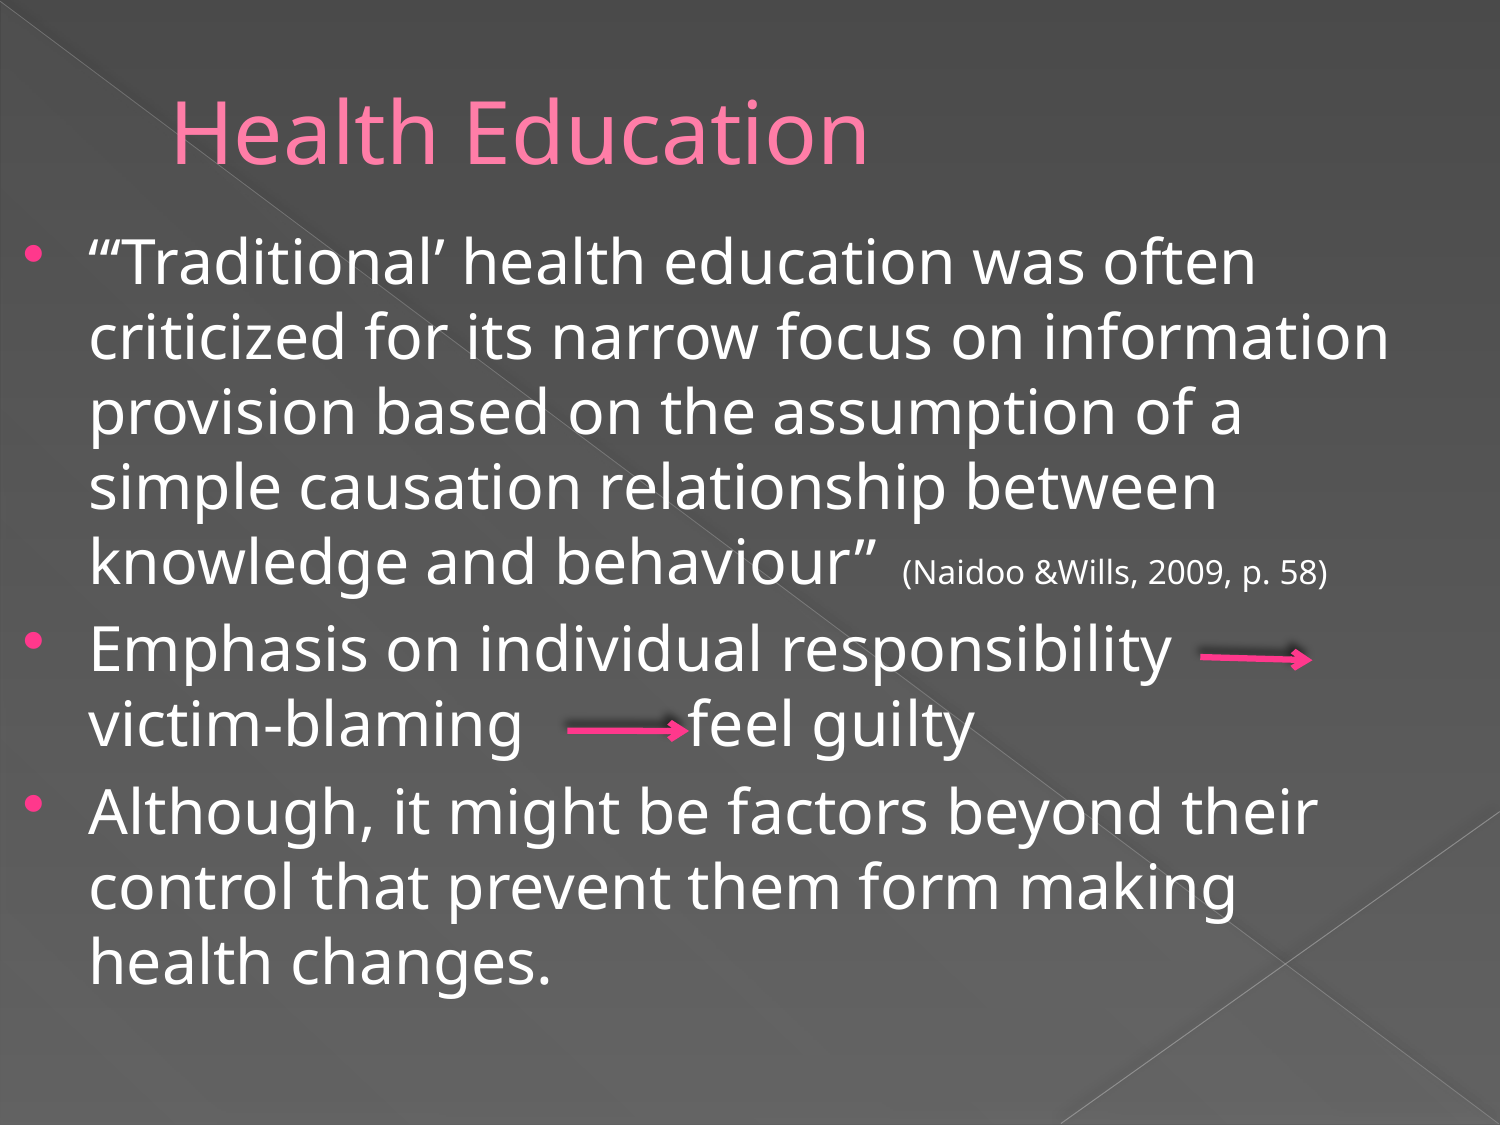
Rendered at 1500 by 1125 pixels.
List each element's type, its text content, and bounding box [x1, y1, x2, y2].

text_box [1199, 656, 1313, 661]
title Health Education [75, 43, 1425, 214]
list “‘Traditional’ health education was often criticized for its narrow focus on information provision based on the assumption of a simple causation relationship between knowledge and behaviour” (Naidoo &Wills, 2009, p. 58) Emphasis on individual responsibility victim-blaming feel guilty Although, it might be factors beyond their control that prevent them form making health changes. [0, 214, 1425, 1125]
